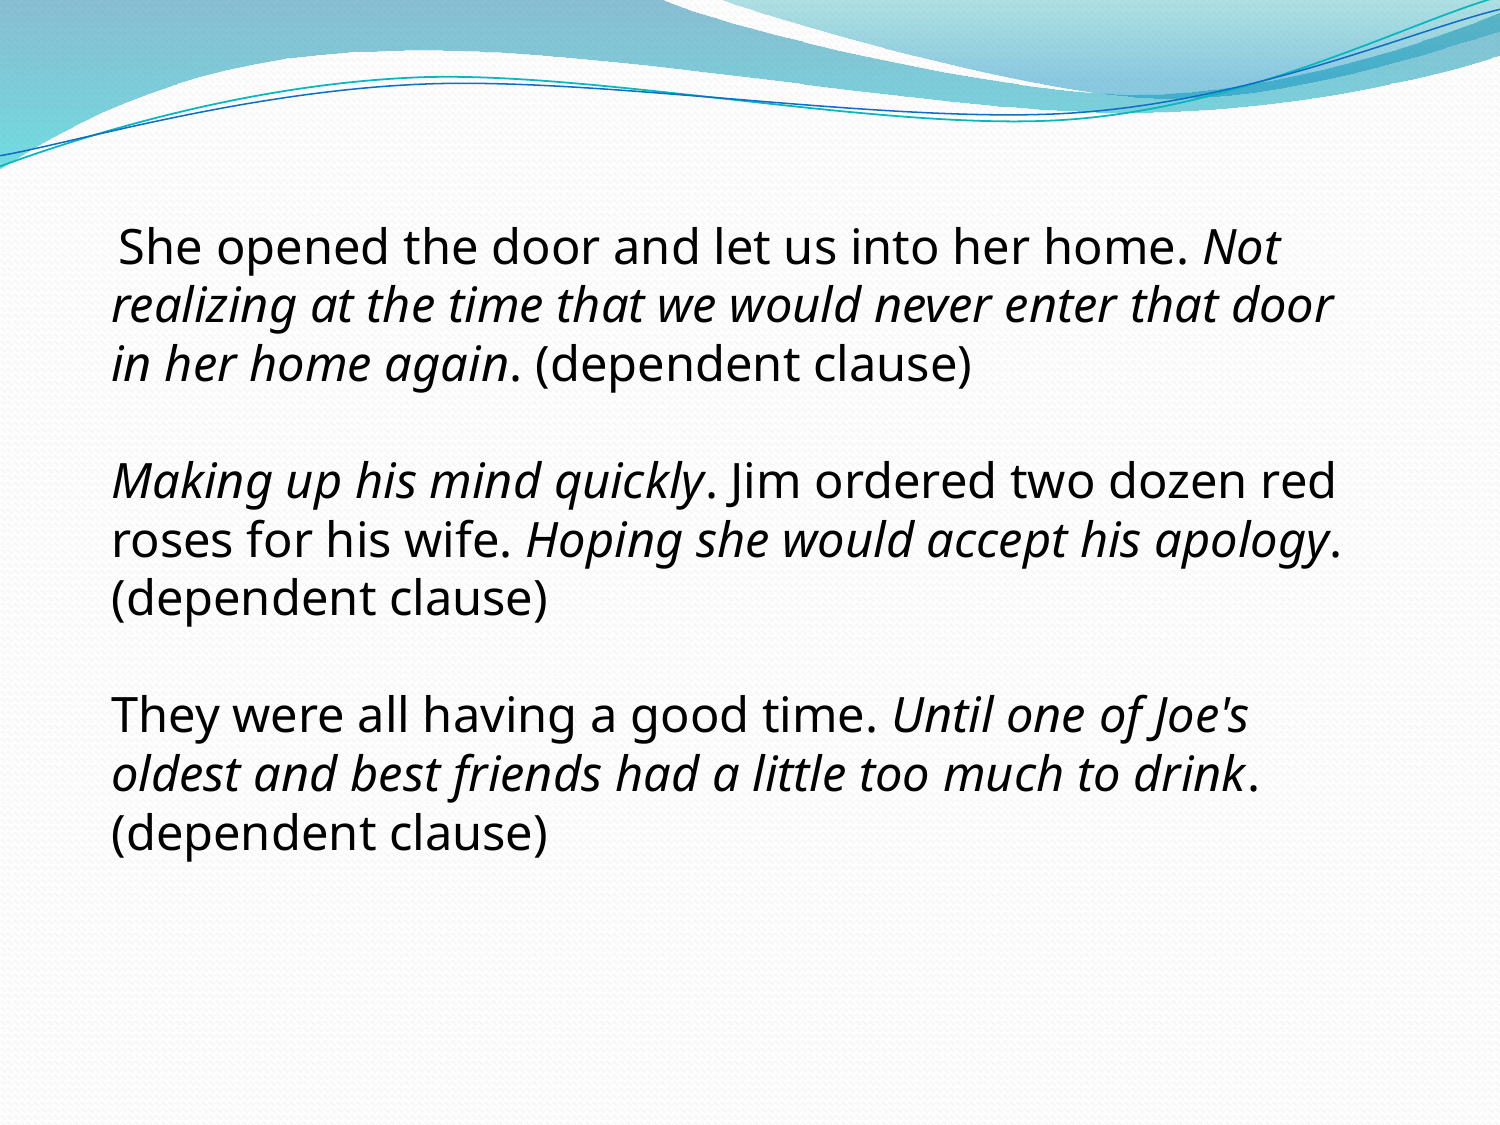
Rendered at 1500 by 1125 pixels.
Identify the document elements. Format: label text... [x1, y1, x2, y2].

list She opened the door and let us into her home. Not realizing at the time that we would never enter that door in her home again. (dependent clause) Making up his mind quickly. Jim ordered two dozen red roses for his wife. Hoping she would accept his apology. (dependent clause) They were all having a good time. Until one of Joe's oldest and best friends had a little too much to drink. (dependent clause) [53, 208, 1404, 868]
